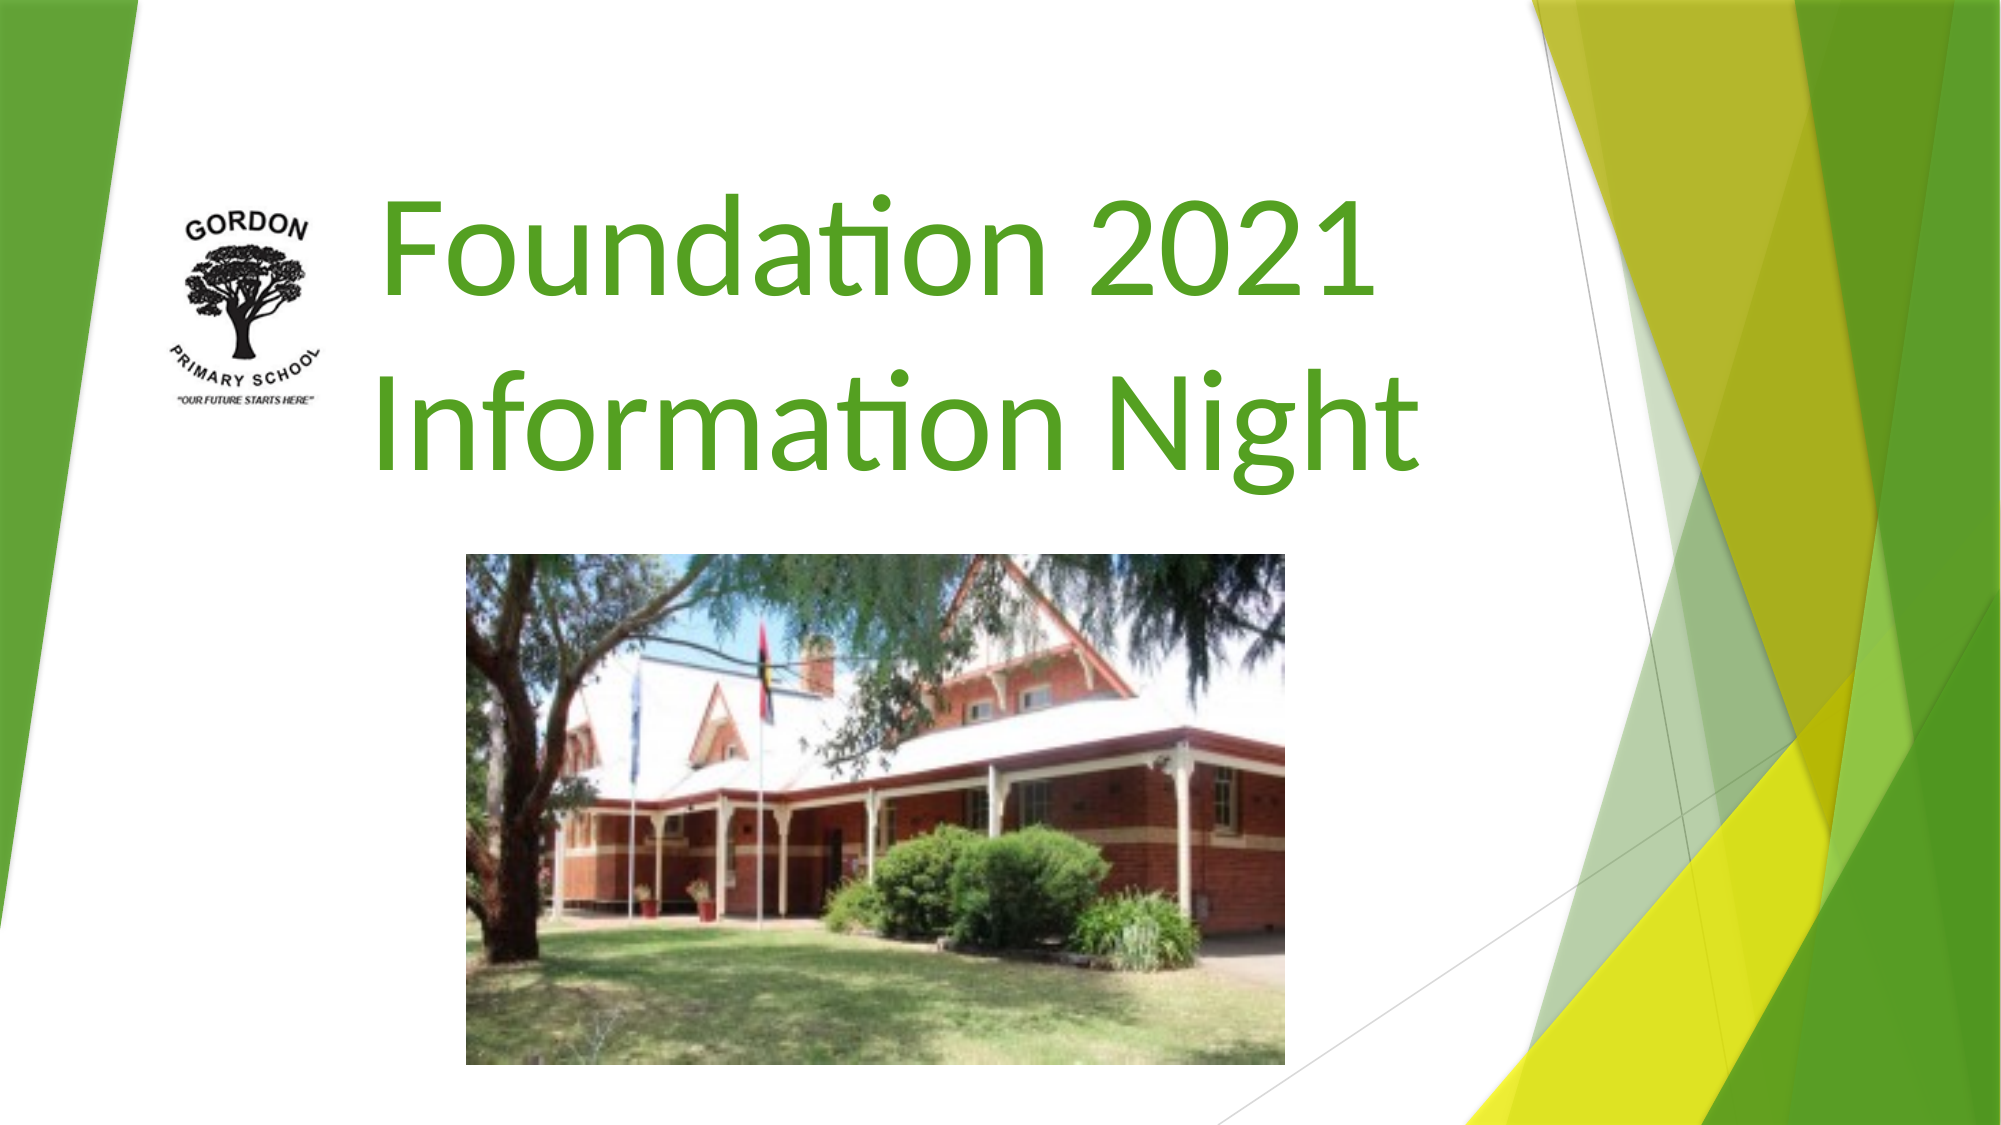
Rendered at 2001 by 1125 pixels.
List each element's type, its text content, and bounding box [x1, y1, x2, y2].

title Foundation 2021 Information Night [247, 168, 1545, 508]
picture [465, 553, 1285, 1065]
picture [160, 189, 334, 418]
